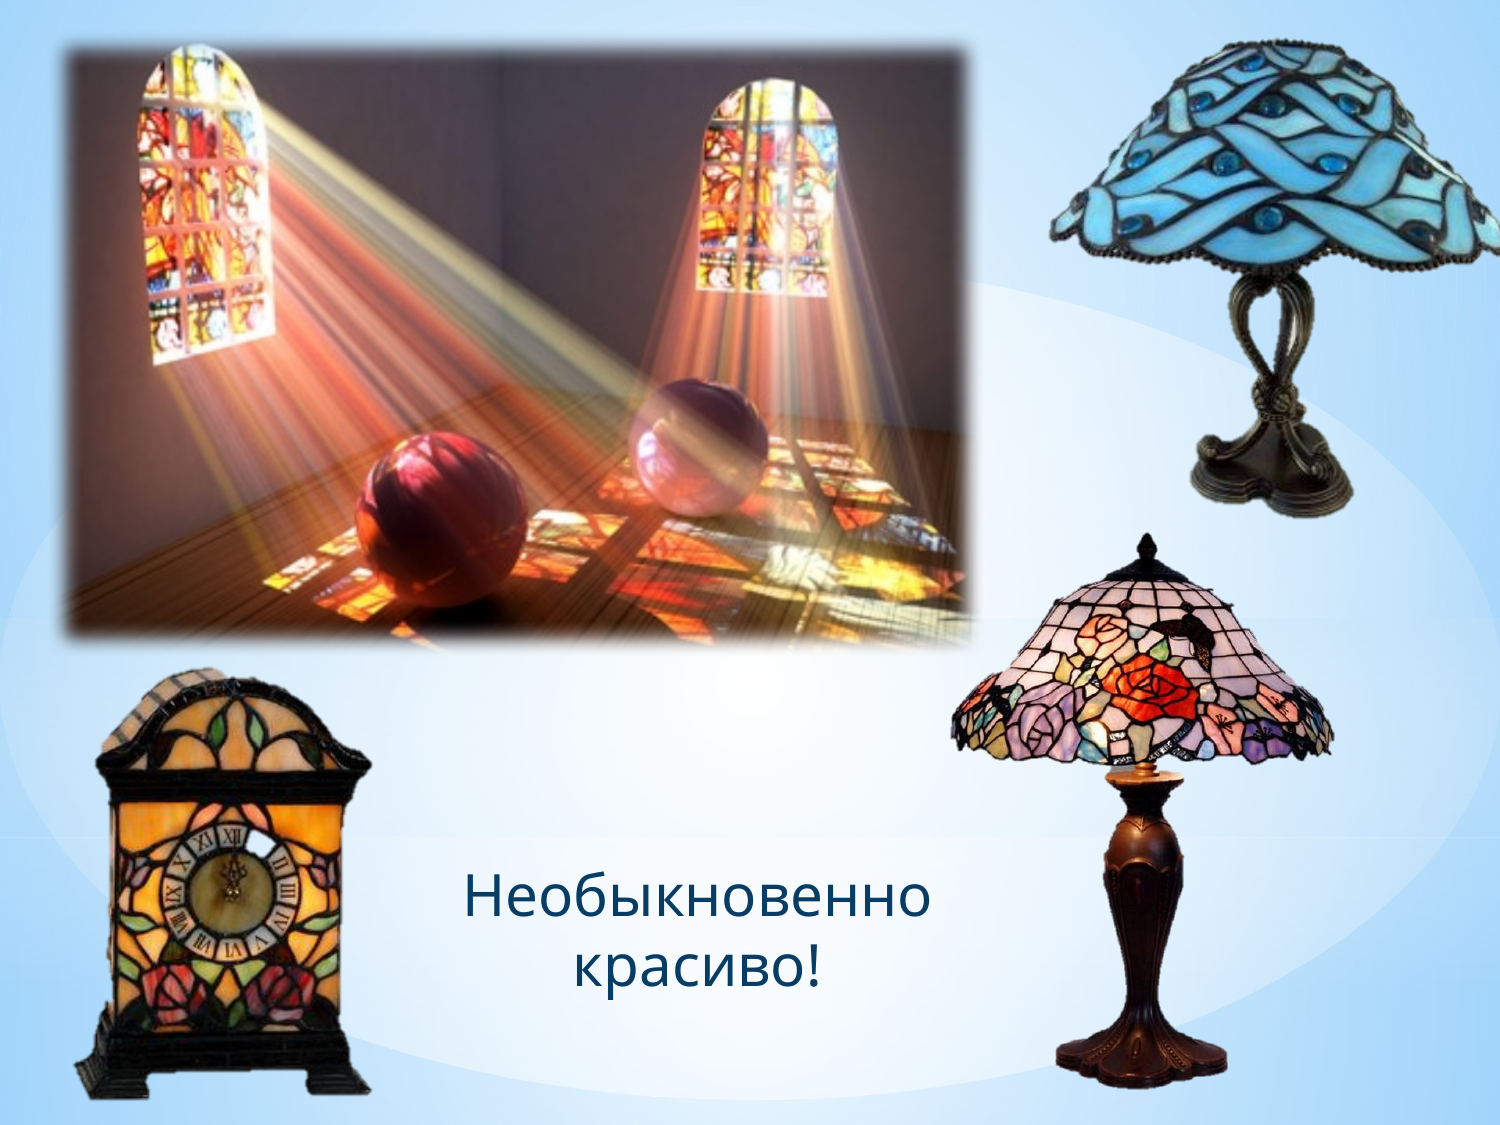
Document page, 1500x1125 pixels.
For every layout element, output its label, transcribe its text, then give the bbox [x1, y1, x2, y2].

picture [0, 30, 1500, 1125]
text_box Необыкновенно красиво! [463, 850, 920, 1006]
